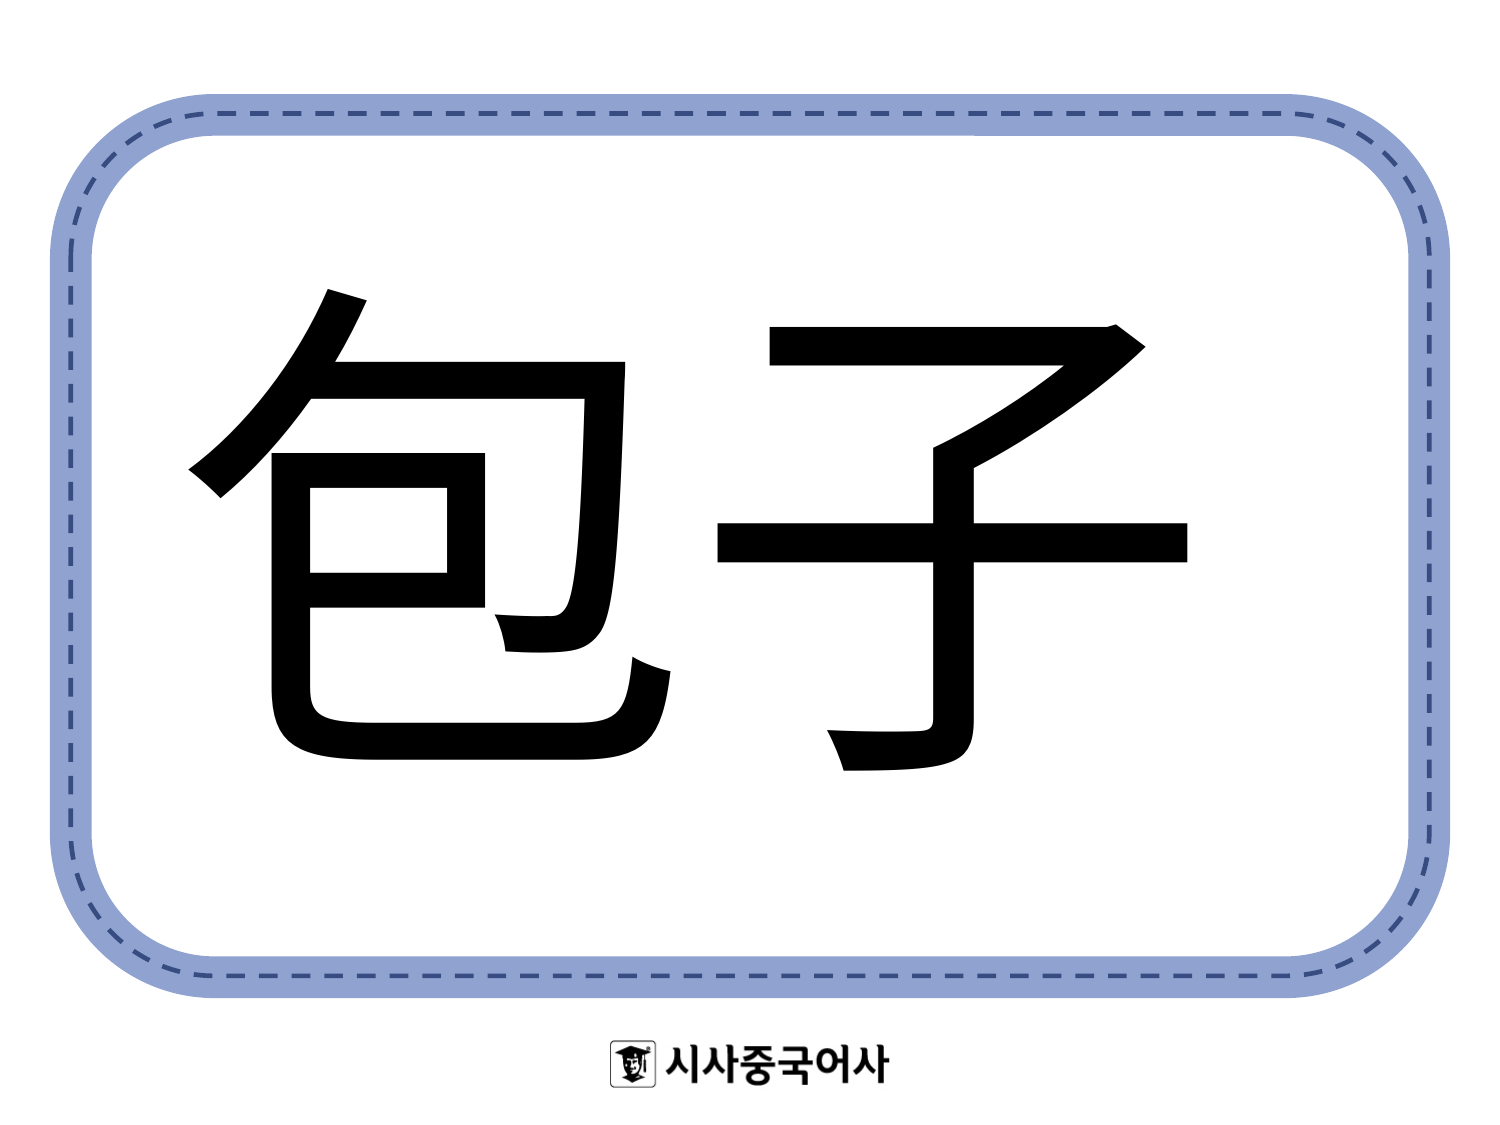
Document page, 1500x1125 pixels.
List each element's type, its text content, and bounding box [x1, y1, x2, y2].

text_box 包子 [145, 189, 1354, 853]
picture [602, 1034, 898, 1094]
